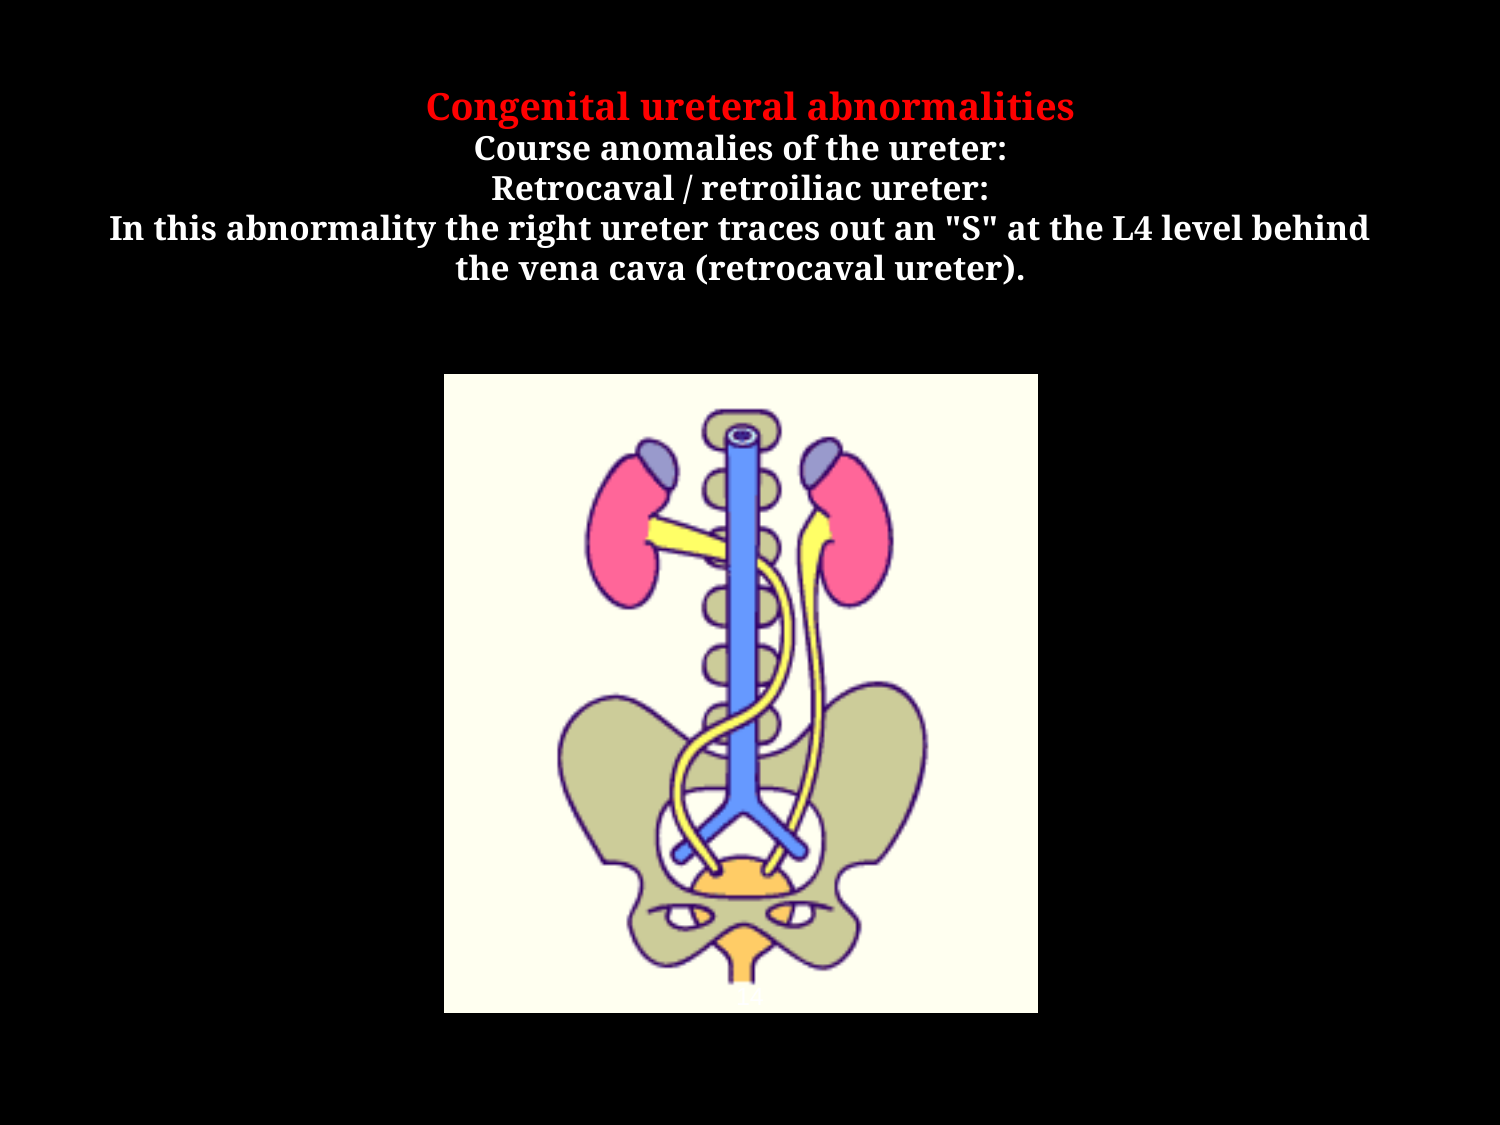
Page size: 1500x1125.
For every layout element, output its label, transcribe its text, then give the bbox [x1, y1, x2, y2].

picture [444, 374, 1038, 1013]
title Congenital ureteral abnormalities Course anomalies of the ureter: Retrocaval / retroiliac ureter: In this abnormality the right ureter traces out an "S" at the L4 level behind the vena cava (retrocaval ureter). [65, 0, 1416, 330]
